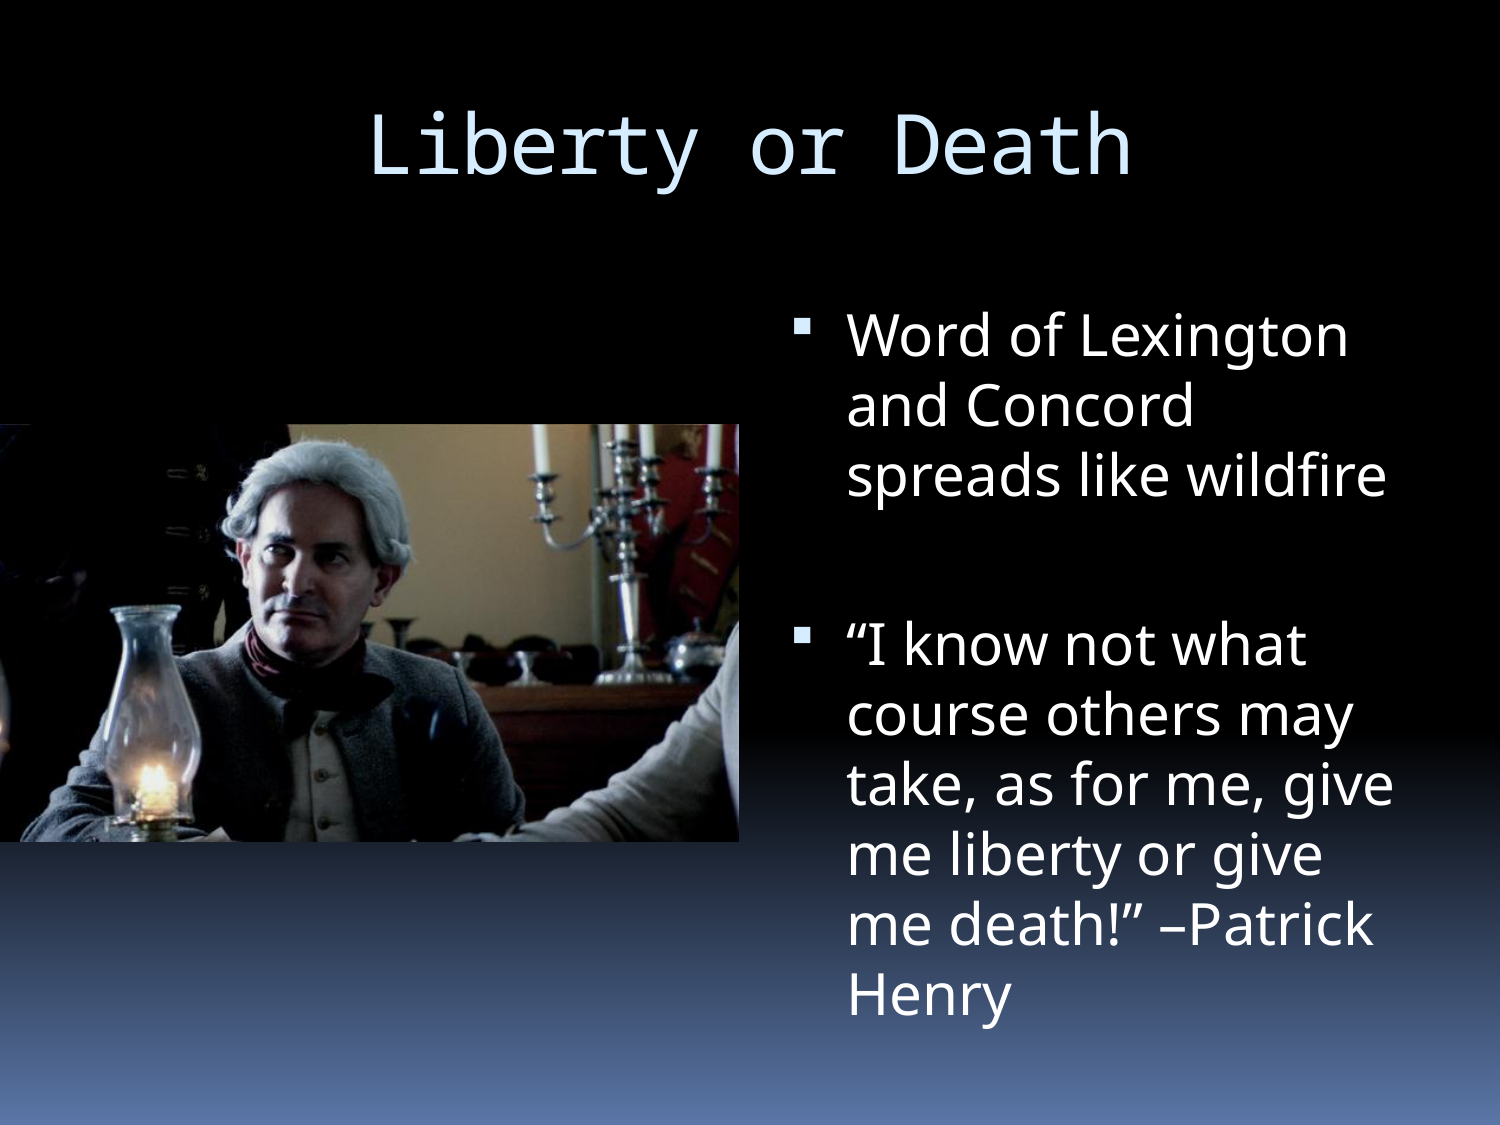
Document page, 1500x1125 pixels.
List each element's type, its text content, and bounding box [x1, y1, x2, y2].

picture [0, 424, 740, 843]
title Liberty or Death [75, 83, 1425, 234]
list Word of Lexington and Concord spreads like wildfire “I know not what course others may take, as for me, give me liberty or give me death!” –Patrick Henry [763, 290, 1427, 1033]
